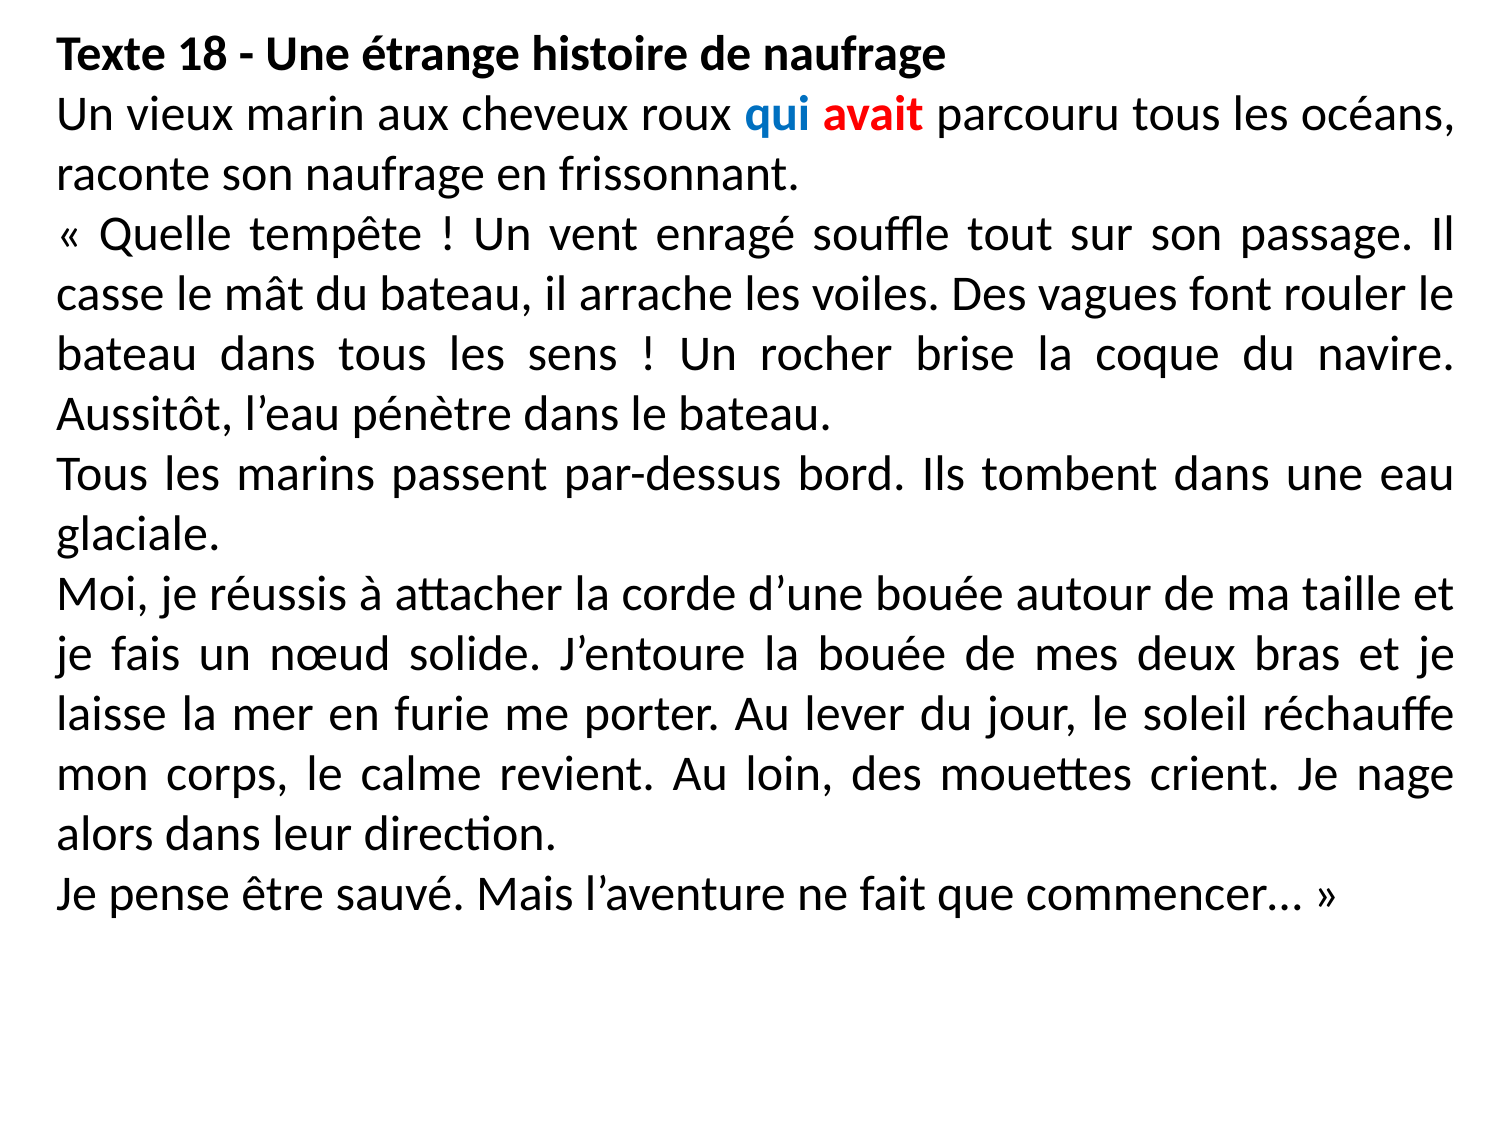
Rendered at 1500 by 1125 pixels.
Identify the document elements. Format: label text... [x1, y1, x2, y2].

text_box Texte 18 - Une étrange histoire de naufrage Un vieux marin aux cheveux roux qui avait parcouru tous les océans, raconte son naufrage en frissonnant. « Quelle tempête ! Un vent enragé souffle tout sur son passage. Il casse le mât du bateau, il arrache les voiles. Des vagues font rouler le bateau dans tous les sens ! Un rocher brise la coque du navire. Aussitôt, l’eau pénètre dans le bateau. Tous les marins passent par-dessus bord. Ils tombent dans une eau glaciale. Moi, je réussis à attacher la corde d’une bouée autour de ma taille et je fais un nœud solide. J’entoure la bouée de mes deux bras et je laisse la mer en furie me porter. Au lever du jour, le soleil réchauffe mon corps, le calme revient. Au loin, des mouettes crient. Je nage alors dans leur direction. Je pense être sauvé. Mais l’aventure ne fait que commencer… » [41, 13, 1471, 928]
